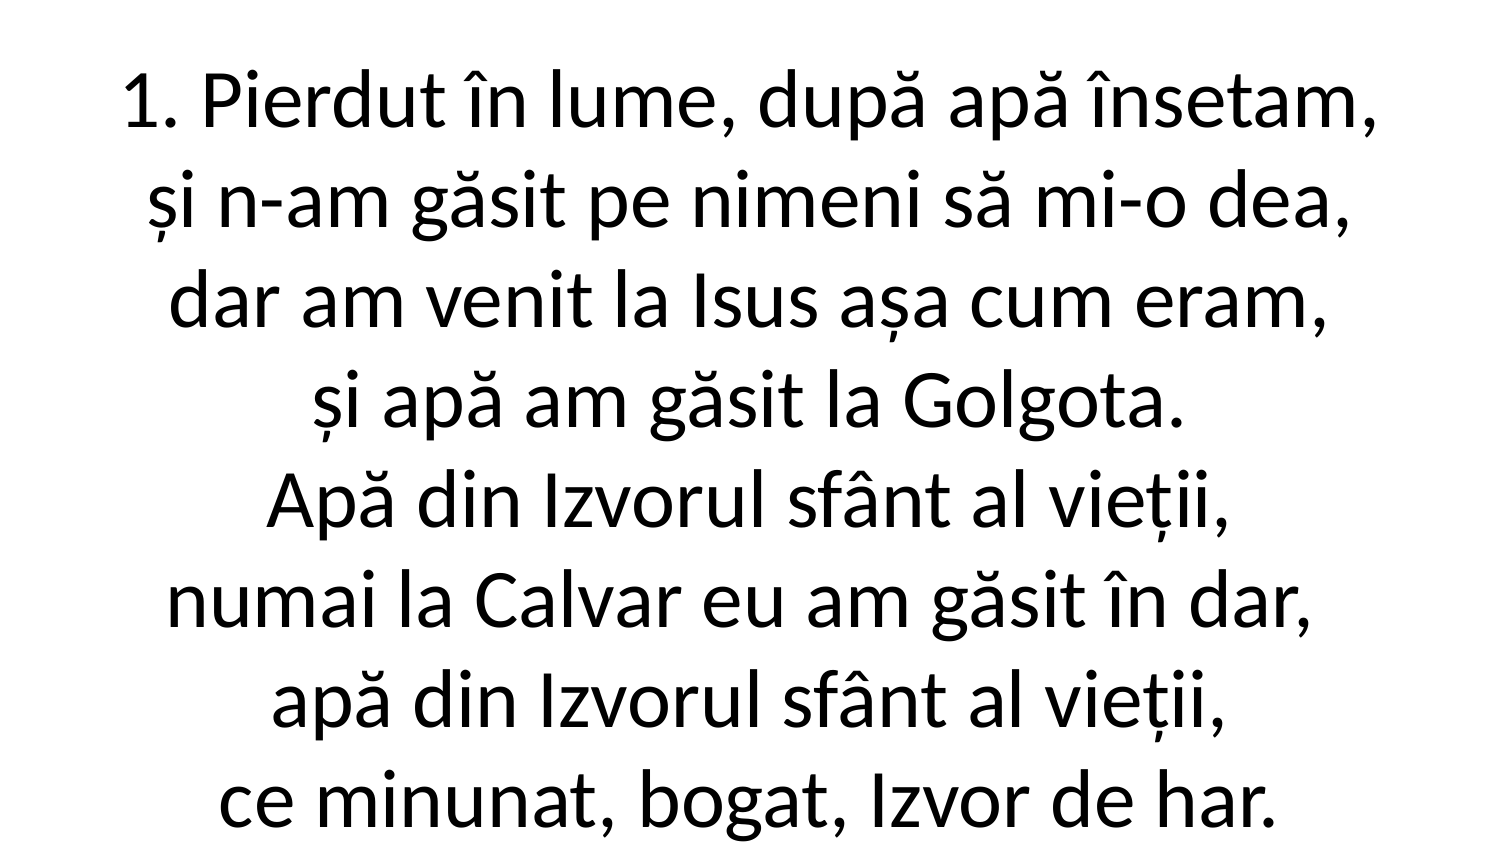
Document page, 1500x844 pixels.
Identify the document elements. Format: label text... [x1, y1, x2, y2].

text_box 1. Pierdut în lume, după apă însetam, și n-am găsit pe nimeni să mi-o dea, dar am venit la Isus așa cum eram, și apă am găsit la Golgota. Apă din Izvorul sfânt al vieții, numai la Calvar eu am găsit în dar, apă din Izvorul sfânt al vieții, ce minunat, bogat, Izvor de har. [104, 0, 1396, 844]
